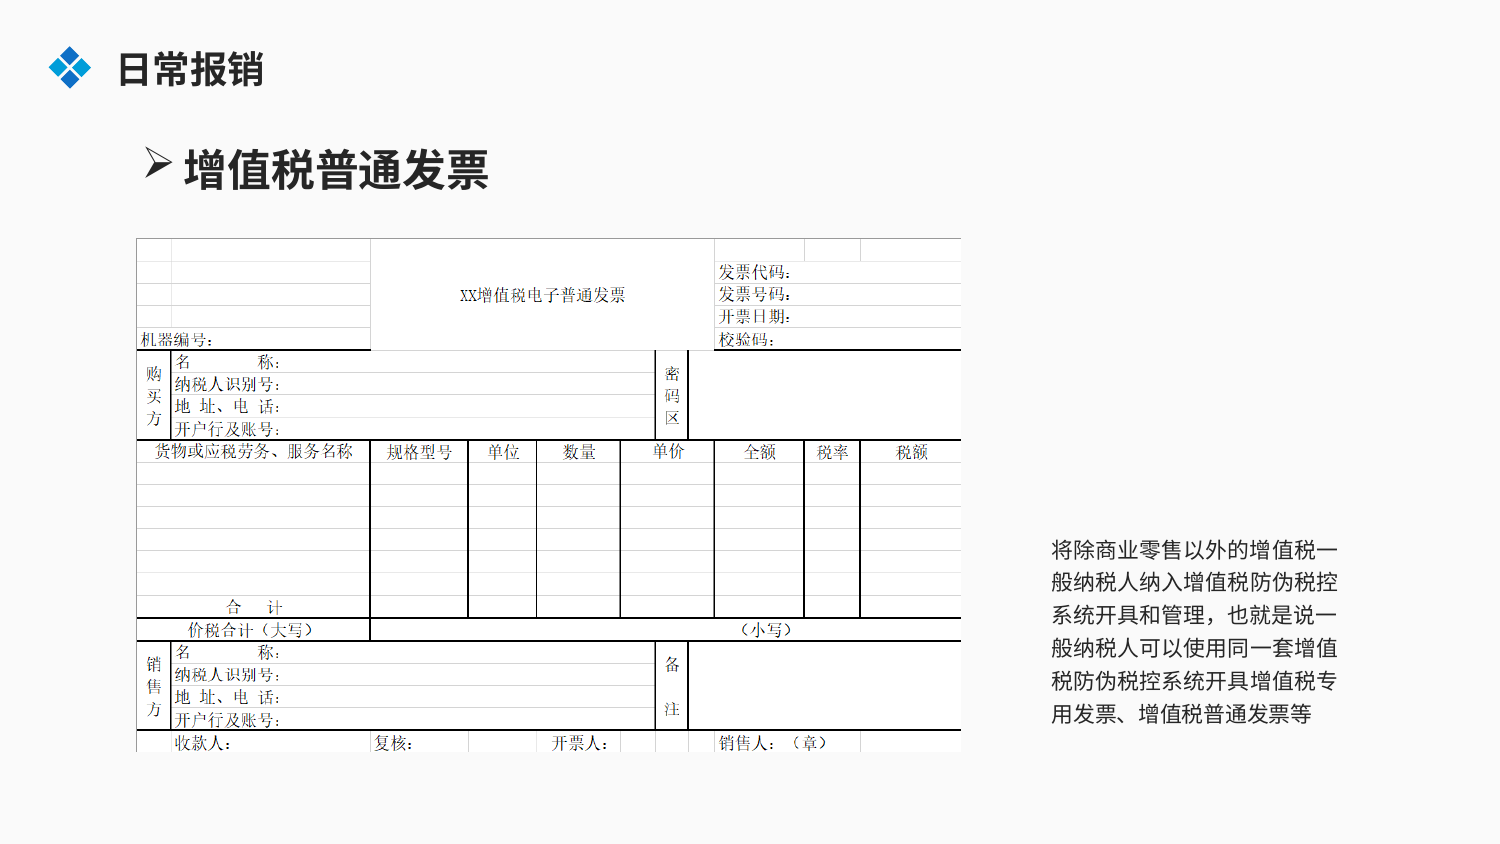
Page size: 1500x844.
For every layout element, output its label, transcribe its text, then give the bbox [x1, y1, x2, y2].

text_box 日常报销 [100, 38, 735, 99]
text_box 增值税普通发票 [126, 135, 645, 203]
text_box 将除商业零售以外的增值税一般纳税人纳入增值税防伪税控系统开具和管理，也就是说一般纳税人可以使用同一套增值税防伪税控系统开具增值税专用发票、增值税普通发票等 [1036, 522, 1353, 734]
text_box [55, 52, 85, 83]
picture [136, 238, 961, 752]
